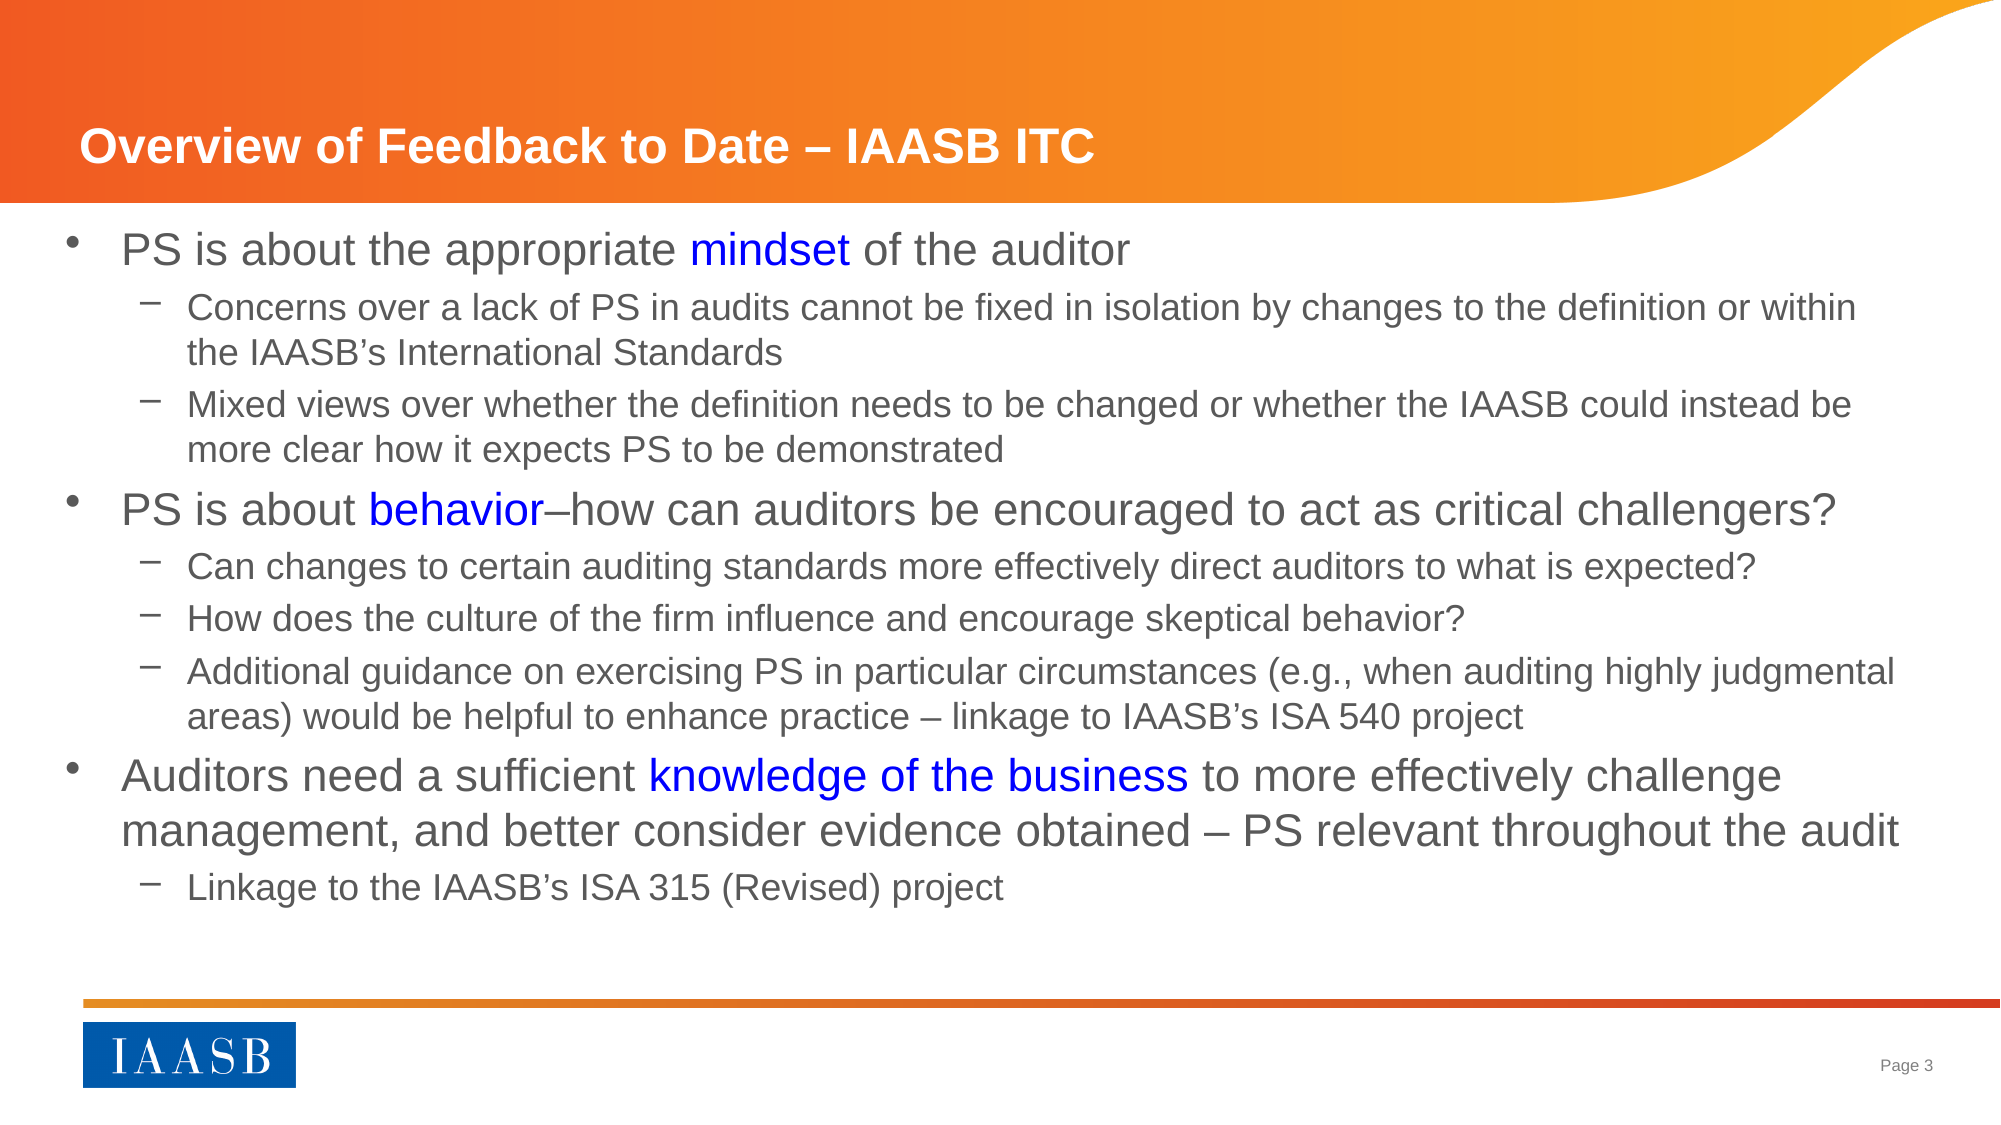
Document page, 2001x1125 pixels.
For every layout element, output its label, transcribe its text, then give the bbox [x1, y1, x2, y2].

list PS is about the appropriate mindset of the auditor Concerns over a lack of PS in audits cannot be fixed in isolation by changes to the definition or within the IAASB’s International Standards Mixed views over whether the definition needs to be changed or whether the IAASB could instead be more clear how it expects PS to be demonstrated PS is about behavior–how can auditors be encouraged to act as critical challengers? Can changes to certain auditing standards more effectively direct auditors to what is expected? How does the culture of the firm influence and encourage skeptical behavior? Additional guidance on exercising PS in particular circumstances (e.g., when auditing highly judgmental areas) would be helpful to enhance practice – linkage to IAASB’s ISA 540 project Auditors need a sufficient knowledge of the business to more effectively challenge management, and better consider evidence obtained – PS relevant throughout the audit Linkage to the IAASB’s ISA 315 (Revised) project [50, 212, 1925, 1000]
title Overview of Feedback to Date – IAASB ITC [79, 87, 1750, 200]
picture [0, 0, 1996, 203]
picture [83, 1022, 296, 1088]
